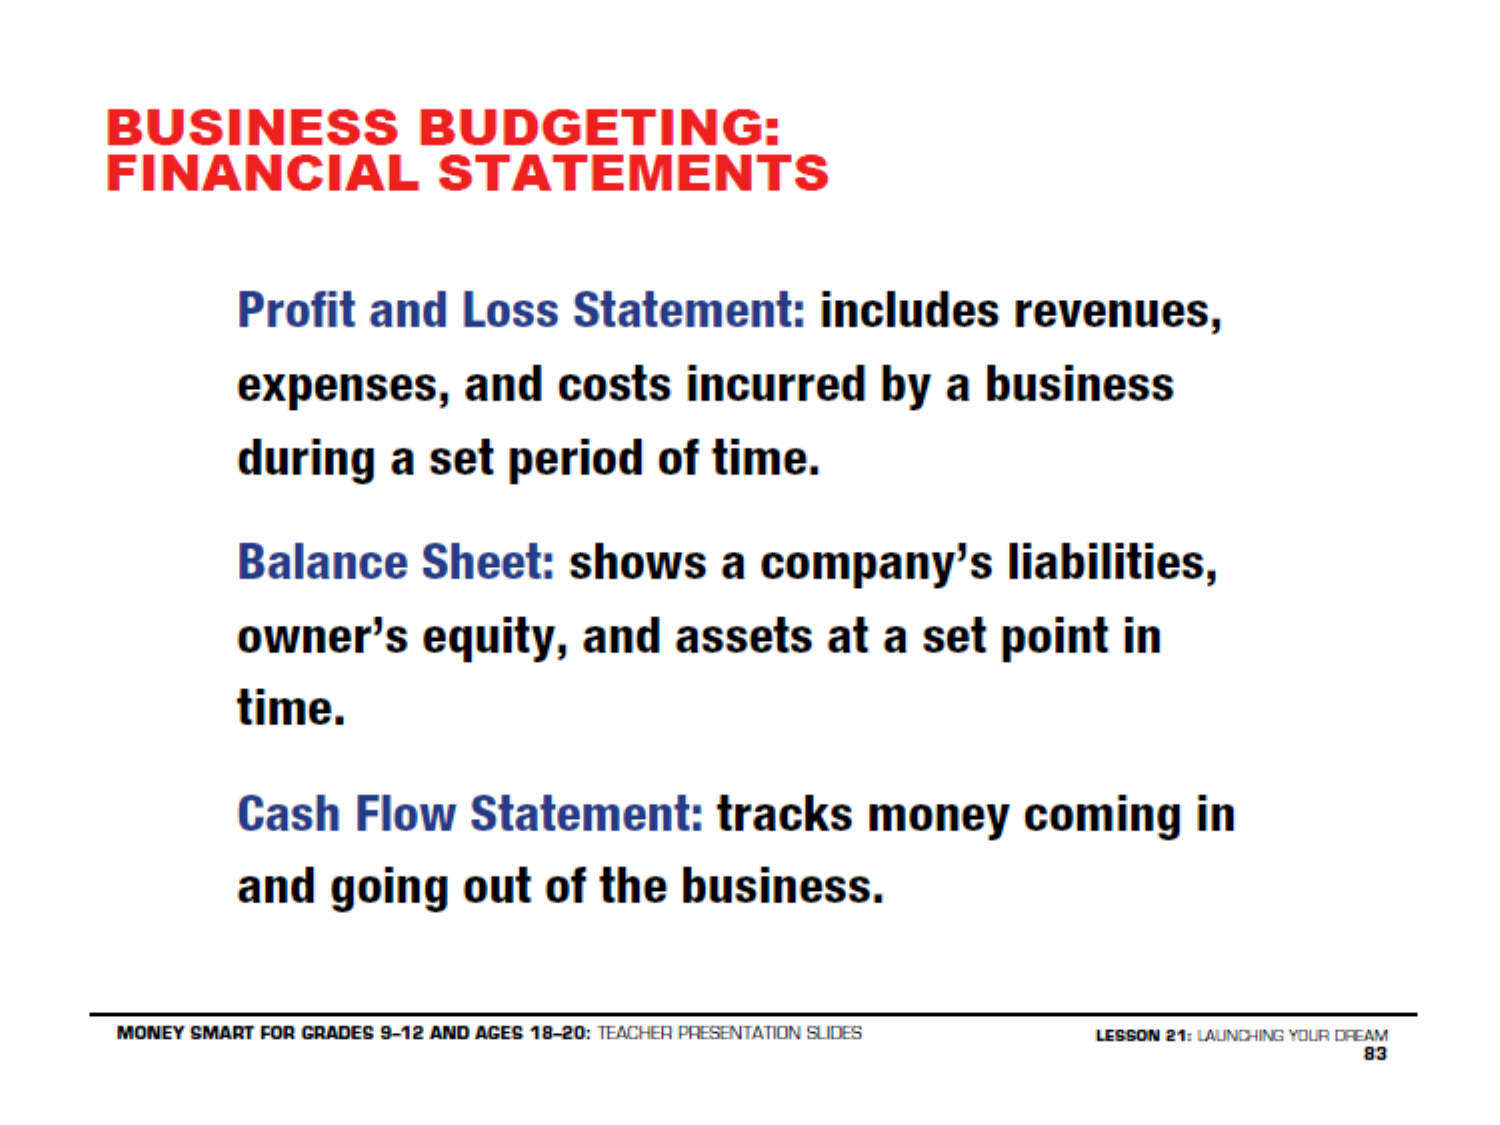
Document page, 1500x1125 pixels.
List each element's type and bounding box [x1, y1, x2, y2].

picture [38, 49, 1451, 1105]
